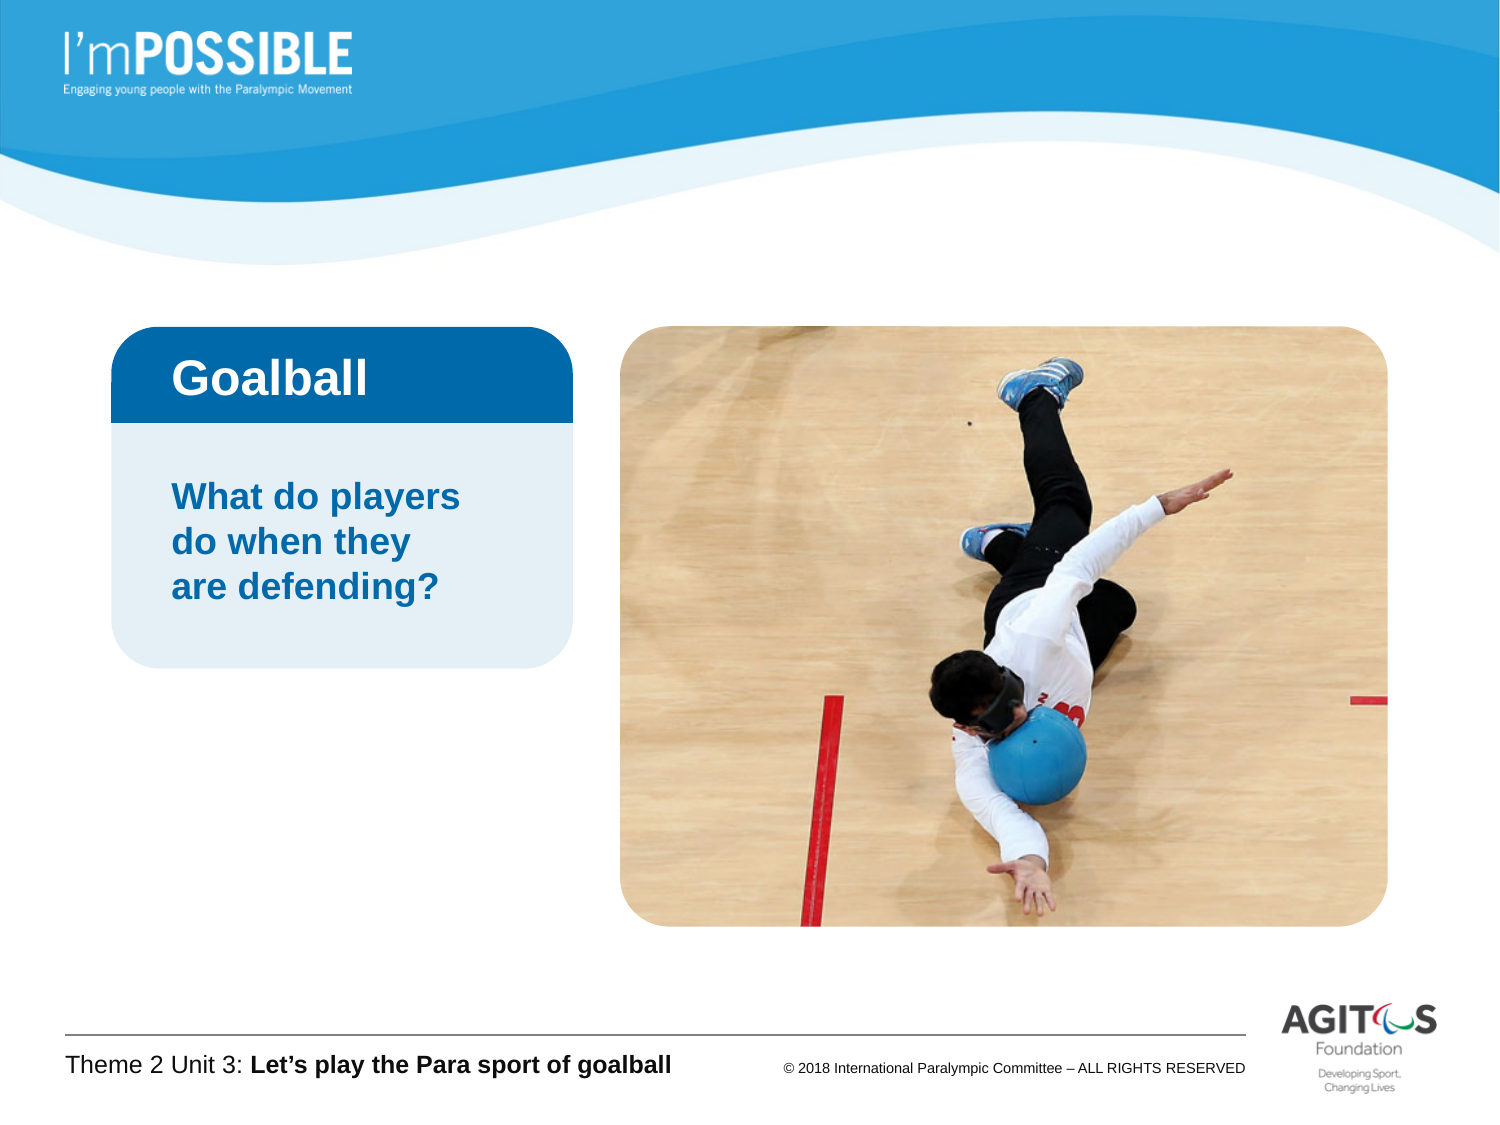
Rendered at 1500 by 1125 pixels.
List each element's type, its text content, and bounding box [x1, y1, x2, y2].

picture [0, 0, 1500, 273]
text_box [109, 324, 575, 425]
picture [1281, 1003, 1437, 1094]
picture [619, 326, 1388, 927]
text_box What do players do when they are defending? [171, 464, 491, 615]
text_box Goalball [171, 338, 609, 423]
text_box [109, 425, 575, 671]
